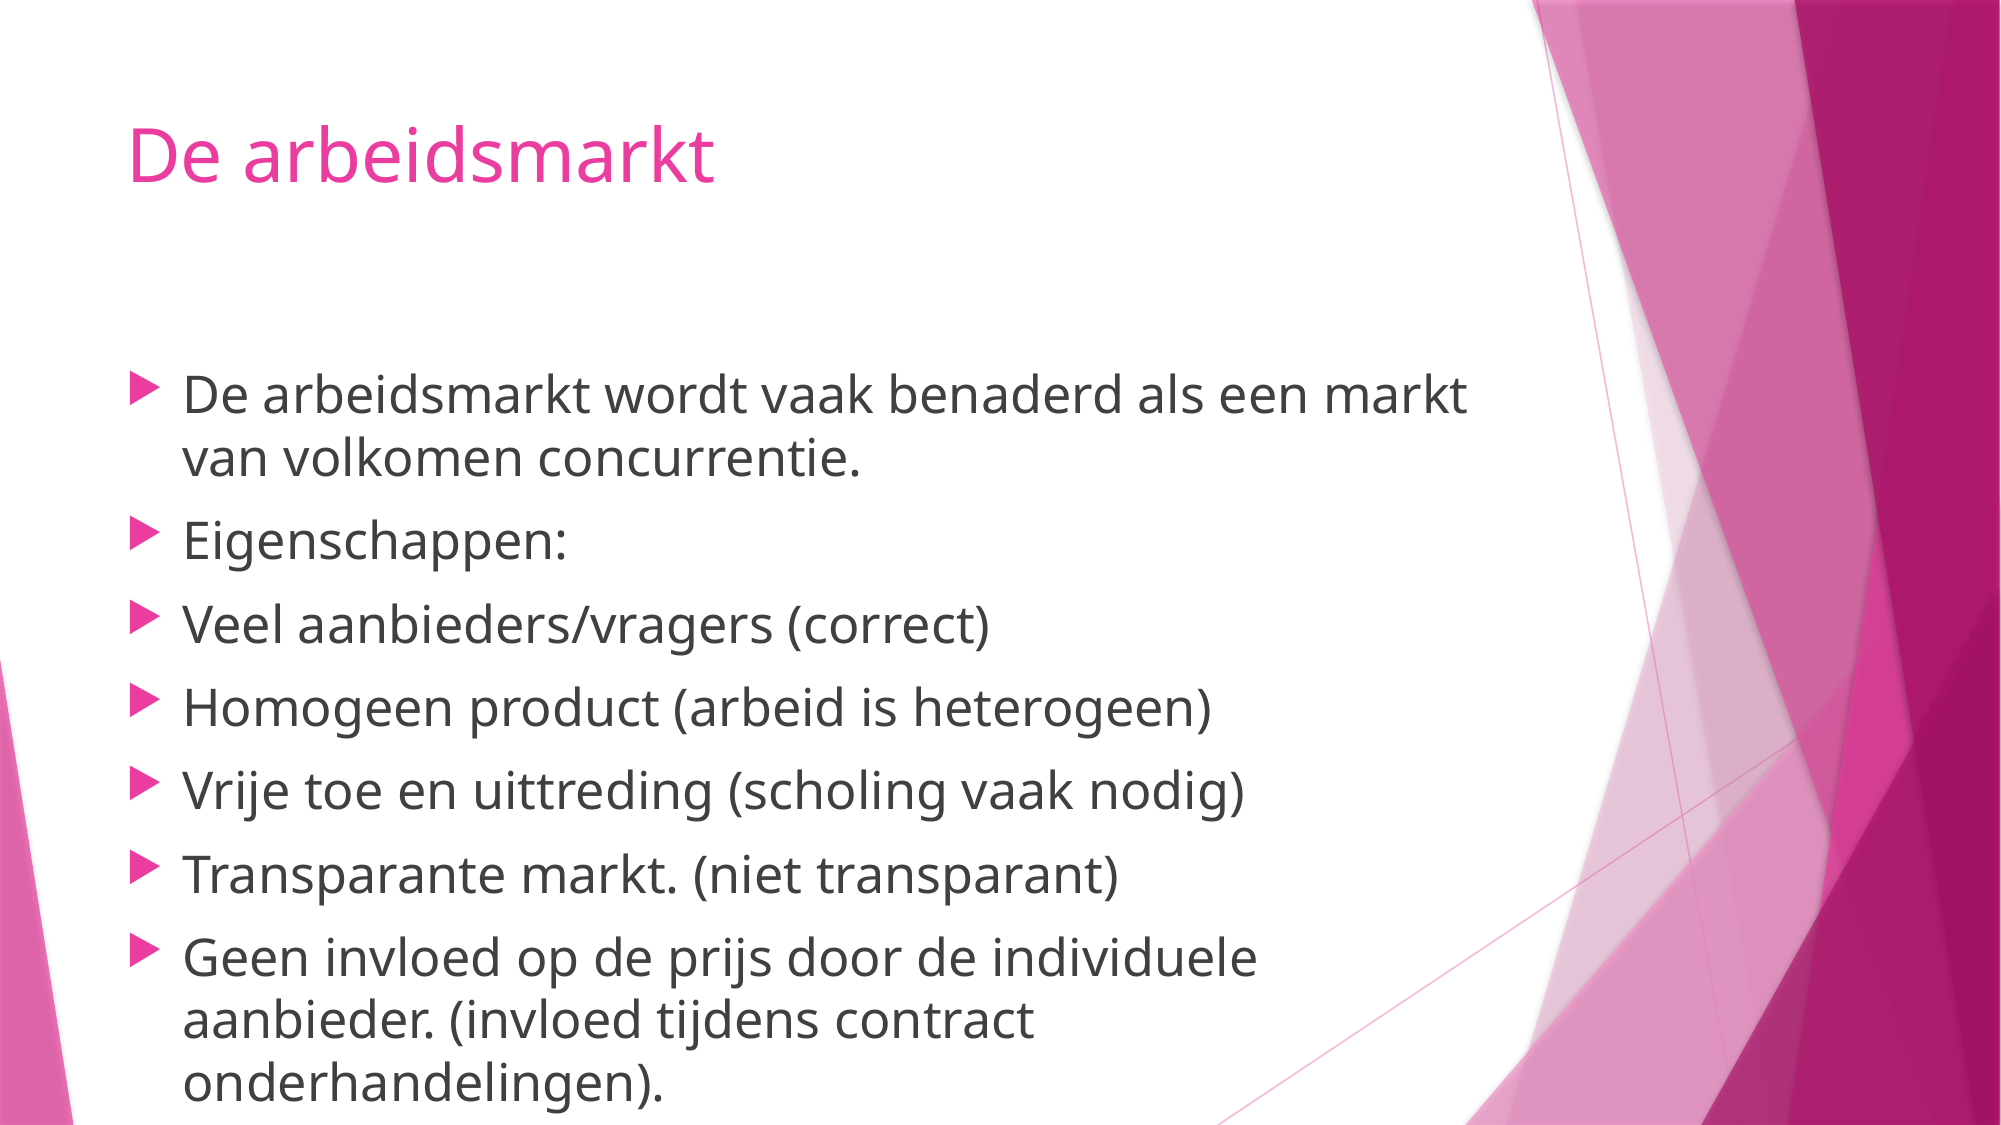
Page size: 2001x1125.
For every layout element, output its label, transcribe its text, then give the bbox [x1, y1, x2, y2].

title De arbeidsmarkt [111, 99, 1522, 317]
list De arbeidsmarkt wordt vaak benaderd als een markt van volkomen concurrentie. Eigenschappen: Veel aanbieders/vragers (correct) Homogeen product (arbeid is heterogeen) Vrije toe en uittreding (scholing vaak nodig) Transparante markt. (niet transparant) Geen invloed op de prijs door de individuele aanbieder. (invloed tijdens contract onderhandelingen). [111, 354, 1522, 992]
